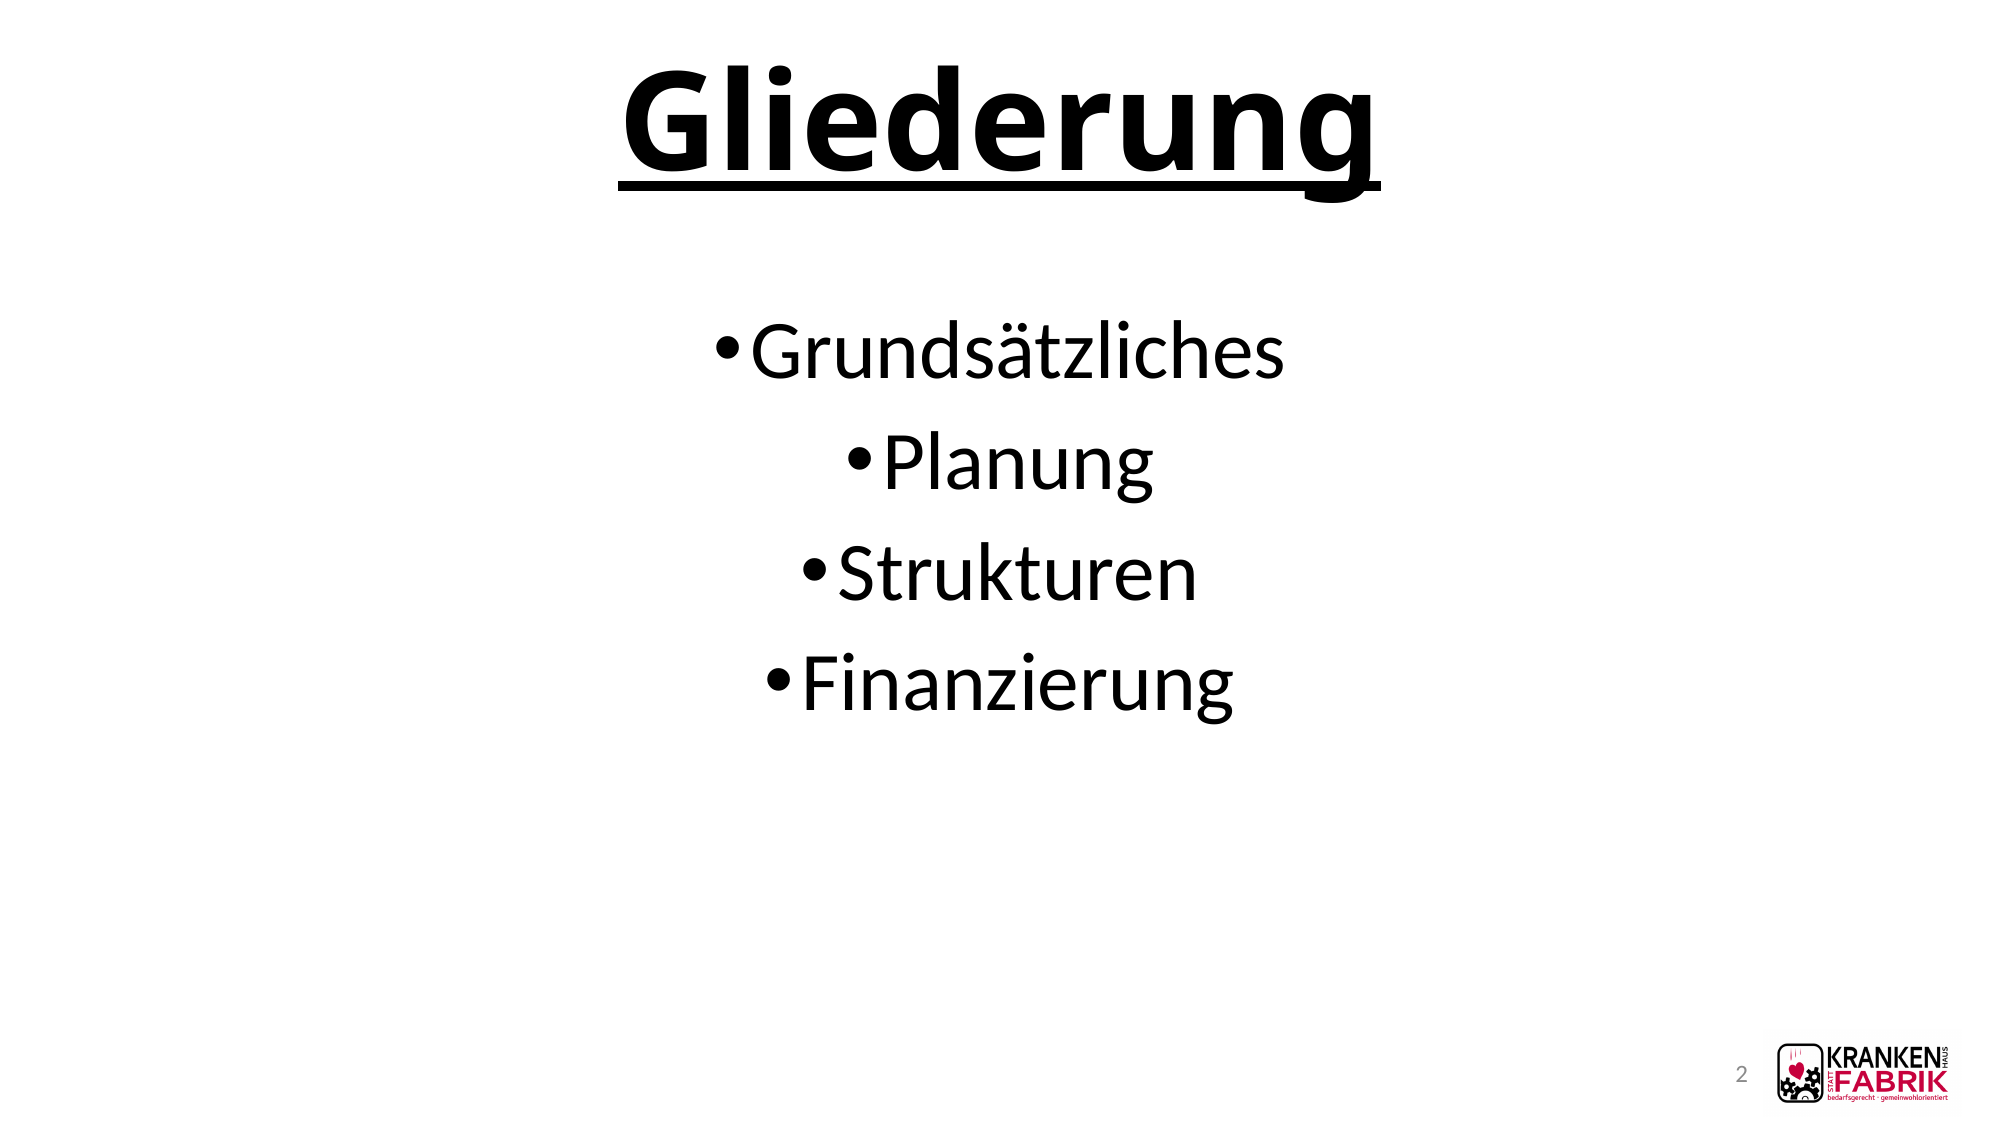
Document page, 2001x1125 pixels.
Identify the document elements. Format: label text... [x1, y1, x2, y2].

title Gliederung [137, 17, 1863, 235]
list Grundsätzliches Planung Strukturen Finanzierung [137, 299, 1863, 1014]
slide_number 2 [1389, 1042, 1763, 1103]
picture [1763, 1029, 1962, 1117]
